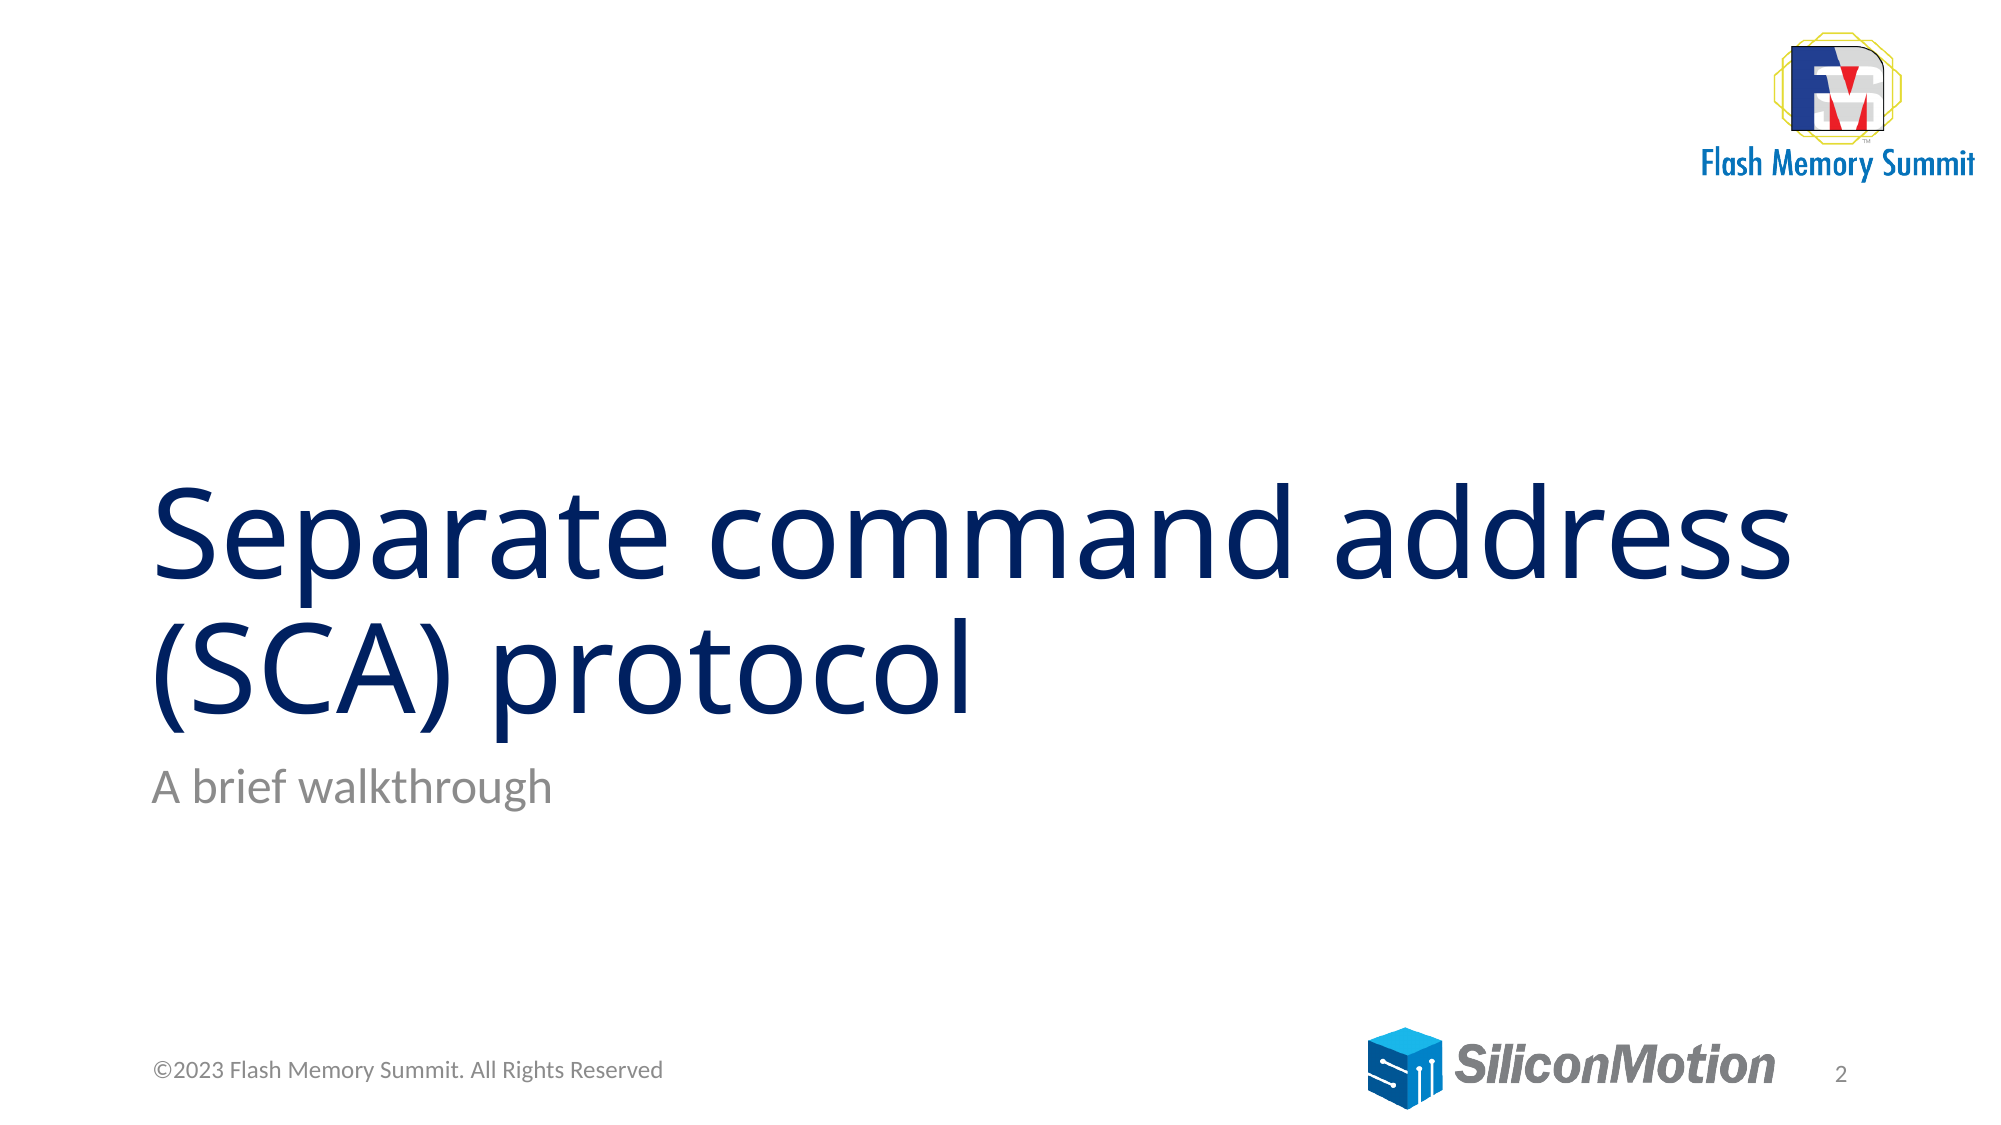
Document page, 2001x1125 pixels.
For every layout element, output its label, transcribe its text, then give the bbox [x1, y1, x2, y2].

picture [1702, 32, 1975, 183]
title Separate command address (SCA) protocol [136, 280, 1862, 749]
slide_number ©2023 Flash Memory Summit. All Rights Reserved [137, 1034, 731, 1103]
slide_number 2 [1412, 1042, 1863, 1103]
picture [1410, 1103, 1775, 1110]
picture [1368, 1027, 1775, 1110]
list A brief walkthrough [136, 752, 1862, 999]
